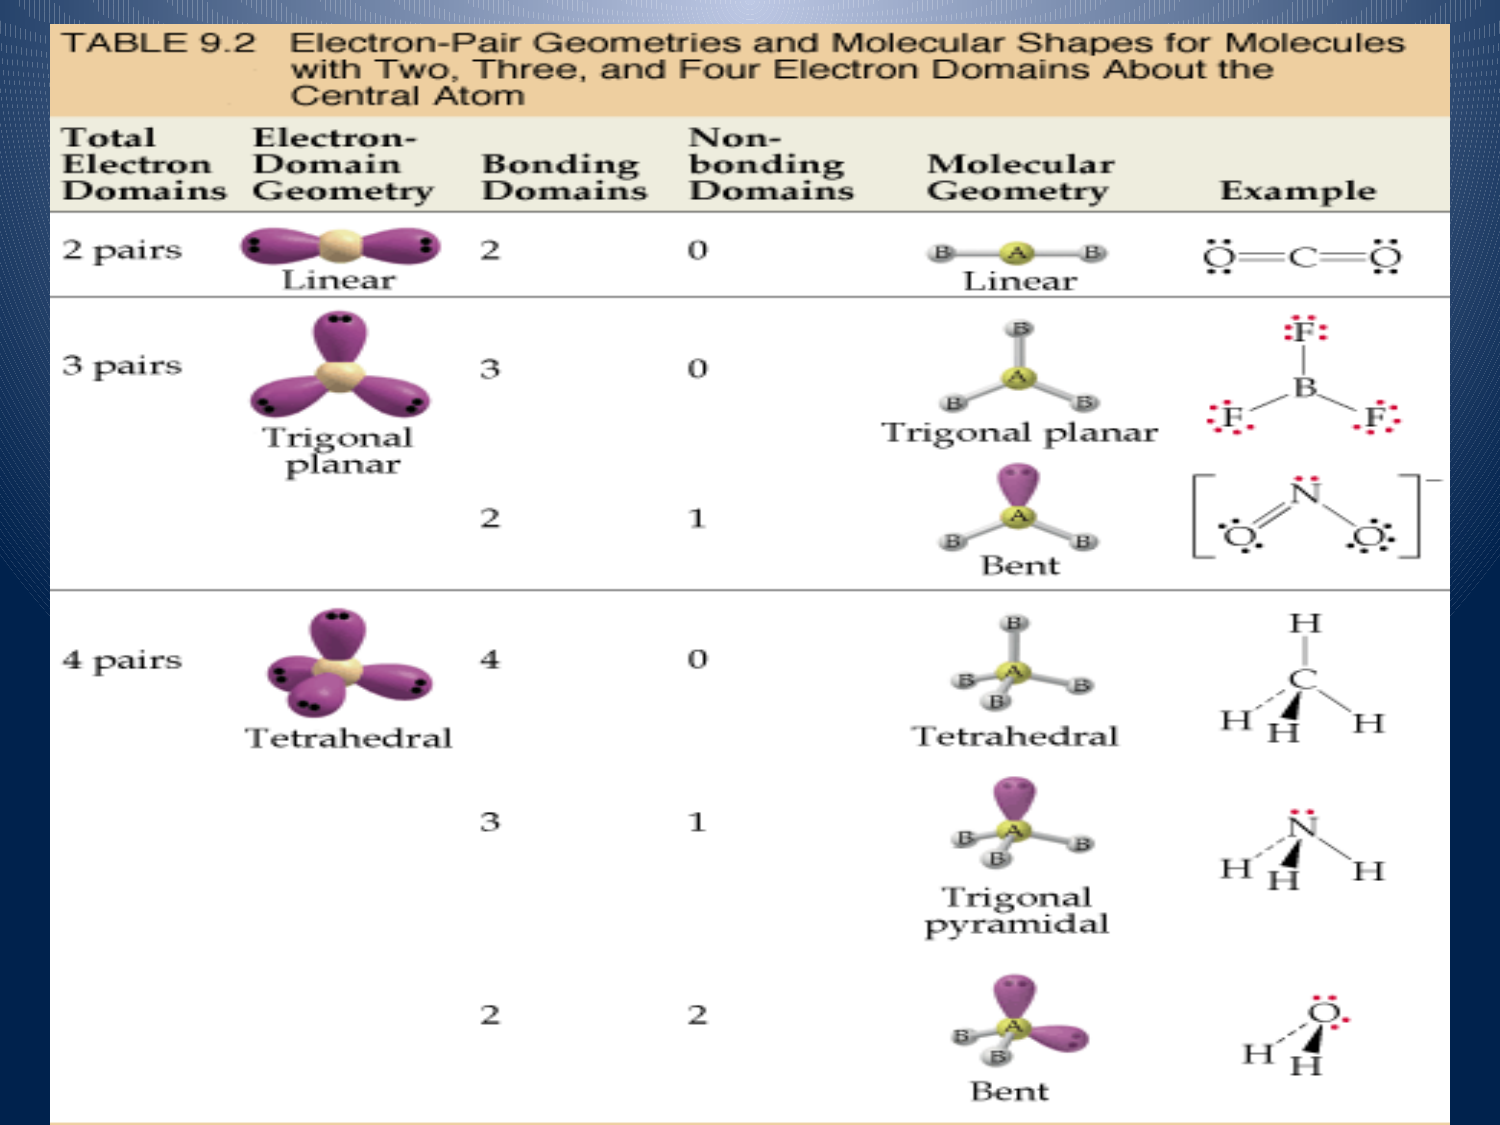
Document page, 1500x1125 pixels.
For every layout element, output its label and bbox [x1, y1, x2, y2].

list [49, 24, 1451, 1125]
